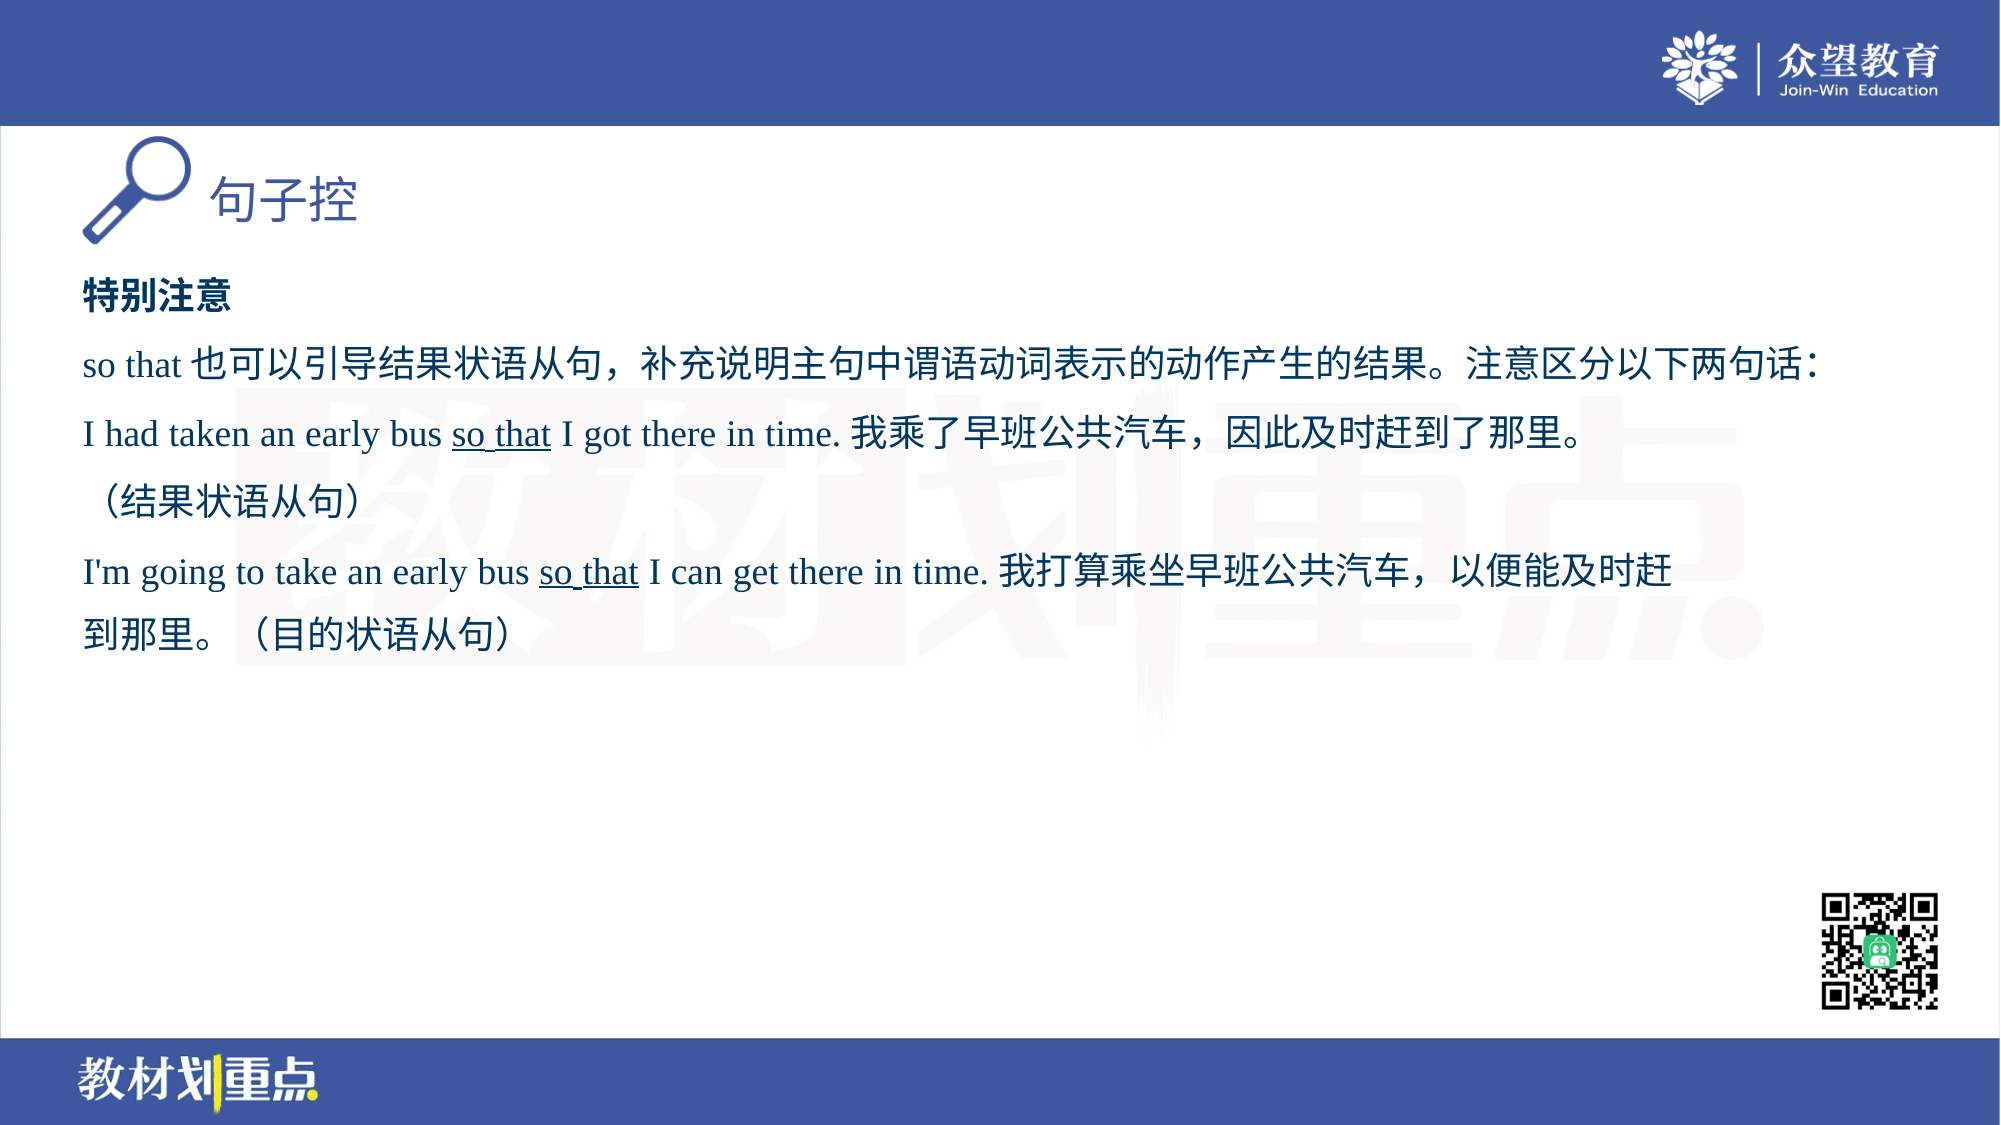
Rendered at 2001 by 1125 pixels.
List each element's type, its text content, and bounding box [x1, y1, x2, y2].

text_box 特别注意 so that也可以引导结果状语从句，补充说明主句中谓语动词表示的动作产生的结果。注意区分以下两句话： I had taken an early bus so that I got there in time.我乘了早班公共汽车，因此及时赶到了那里。 （结果状语从句） I'm going to take an early bus so that I can get there in time.我打算乘坐早班公共汽车，以便能及时赶 到那里。（目的状语从句） [82, 247, 1817, 650]
picture [0, 0, 2000, 1125]
